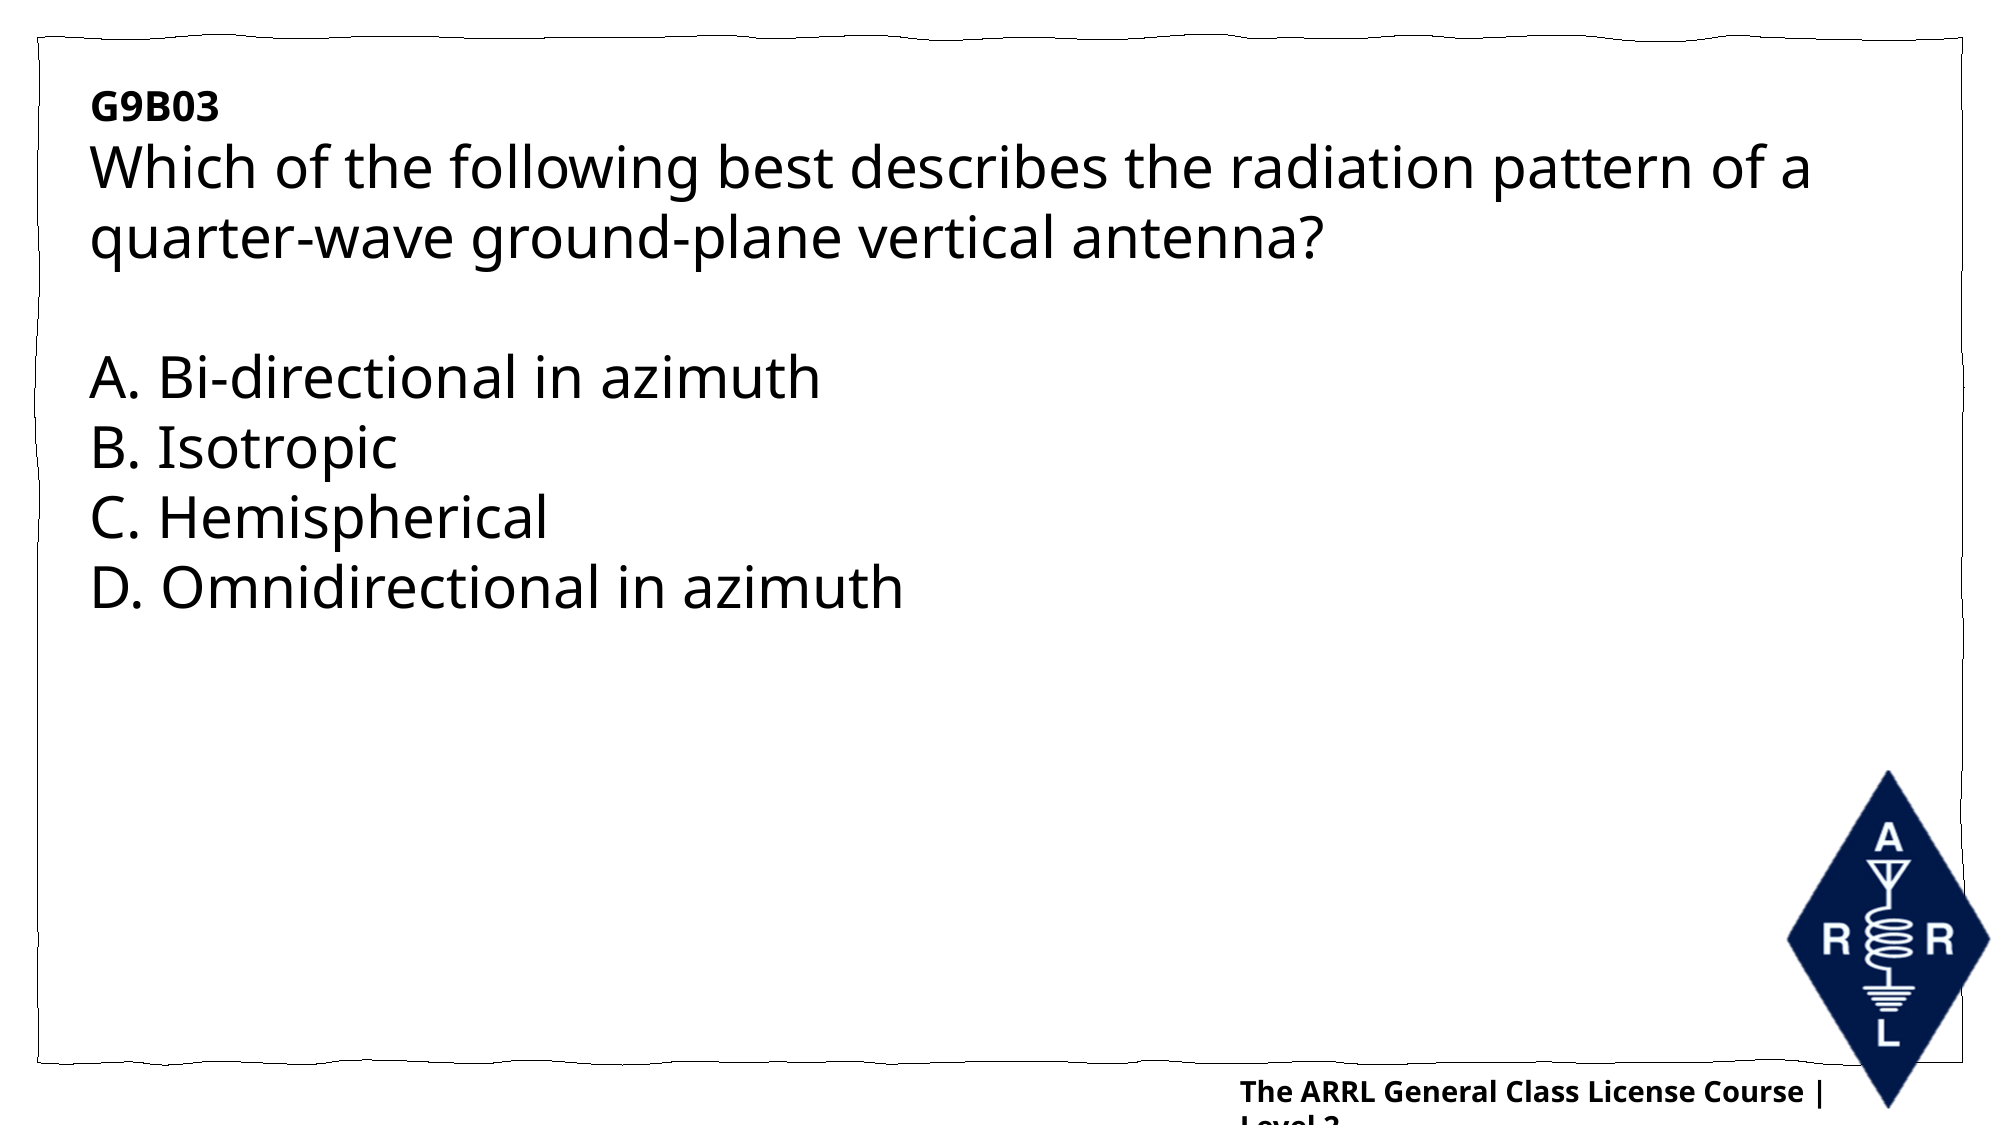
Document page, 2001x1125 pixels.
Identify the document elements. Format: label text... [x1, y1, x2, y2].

text_box G9B03 Which of the following best describes the radiation pattern of a quarter-wave ground-plane vertical antenna? A. Bi-directional in azimuth B. Isotropic C. Hemispherical D. Omnidirectional in azimuth [75, 72, 1850, 628]
picture [1773, 752, 1999, 1125]
